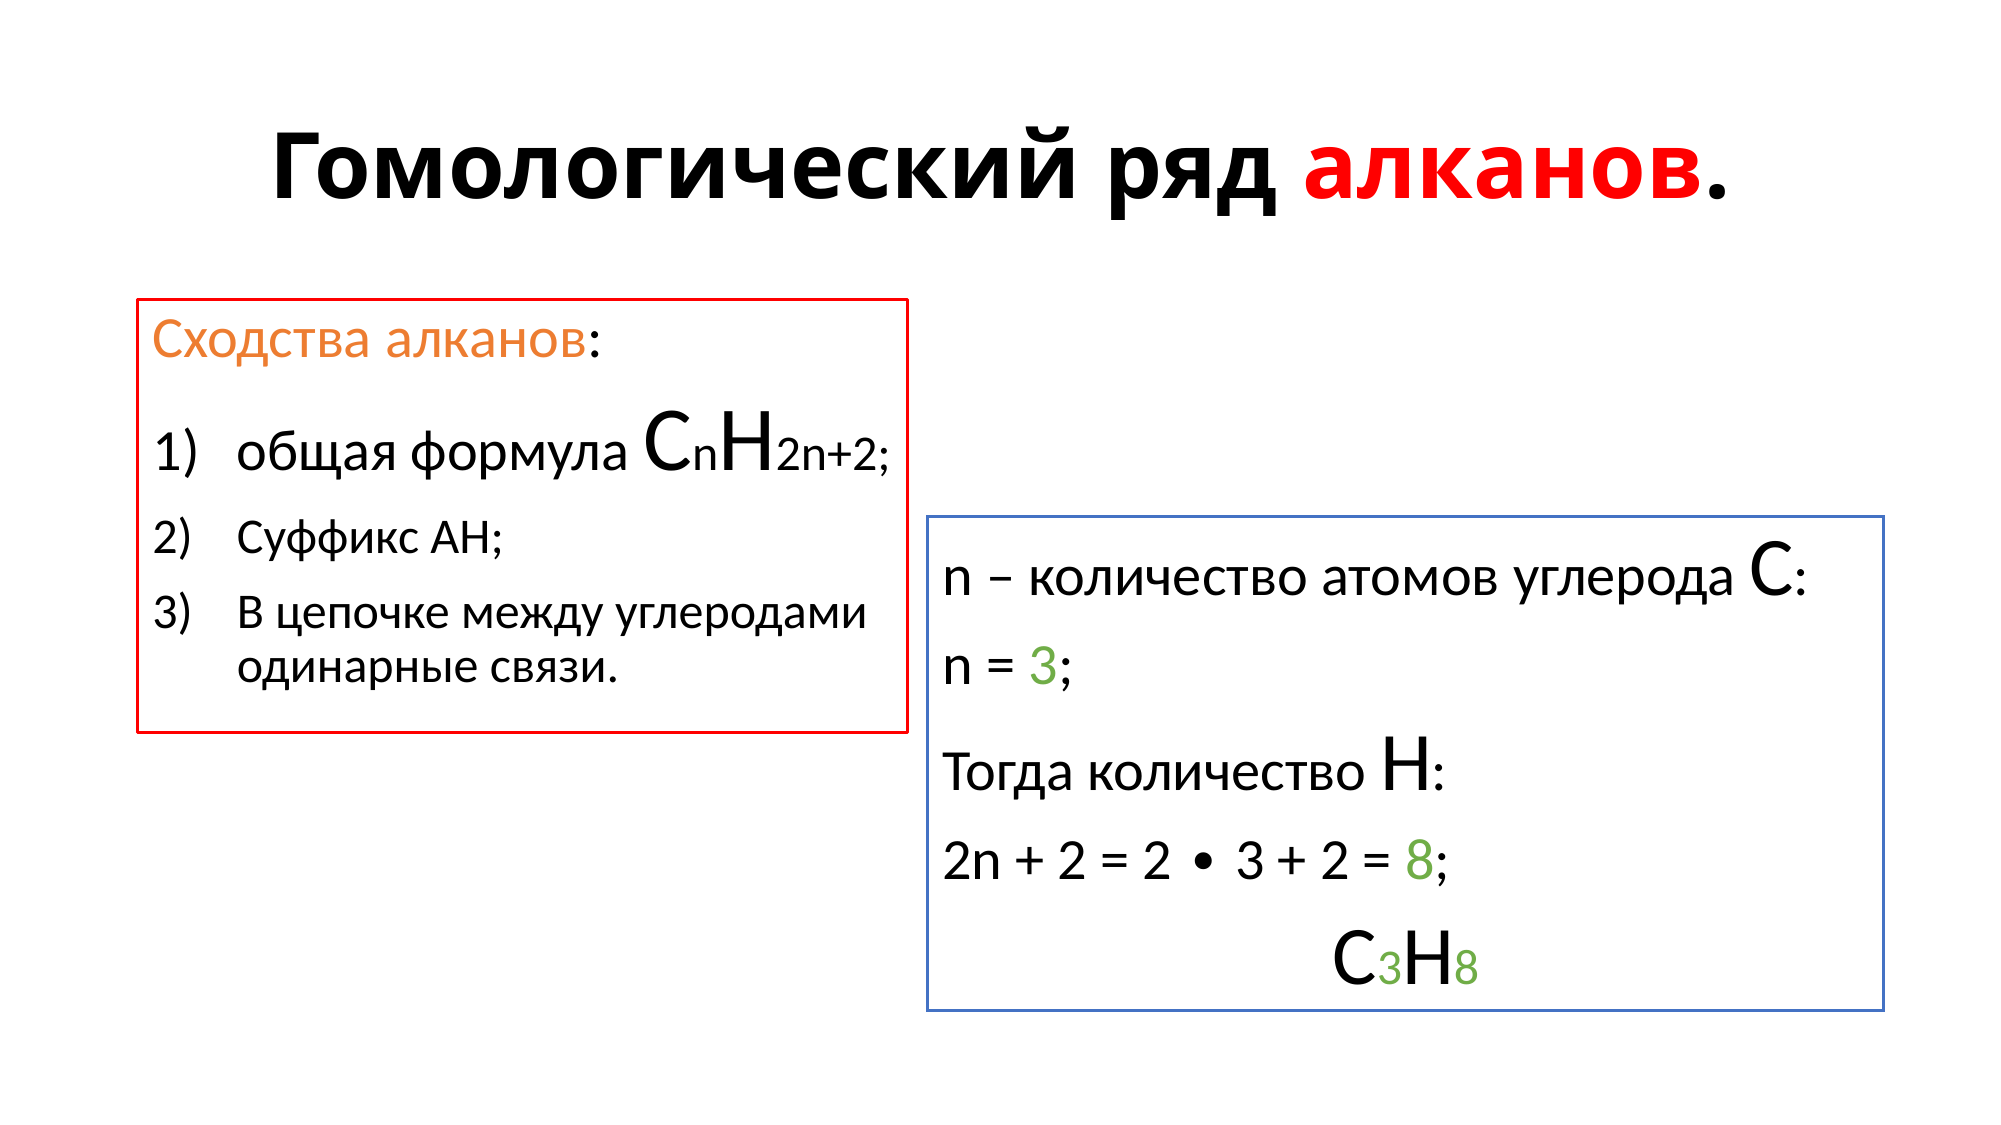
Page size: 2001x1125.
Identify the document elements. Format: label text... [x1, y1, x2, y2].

list Сходства алканов: общая формула СnН2n+2; Суффикс АН; В цепочке между углеродами одинарные связи. [137, 299, 908, 733]
title Гомологический ряд алканов. [137, 59, 1863, 278]
text_box n – количество атомов углерода С: n = 3; Тогда количество Н: 2n + 2 = 2 ∙ 3 + 2 = 8; C3H8 [927, 515, 1884, 1011]
